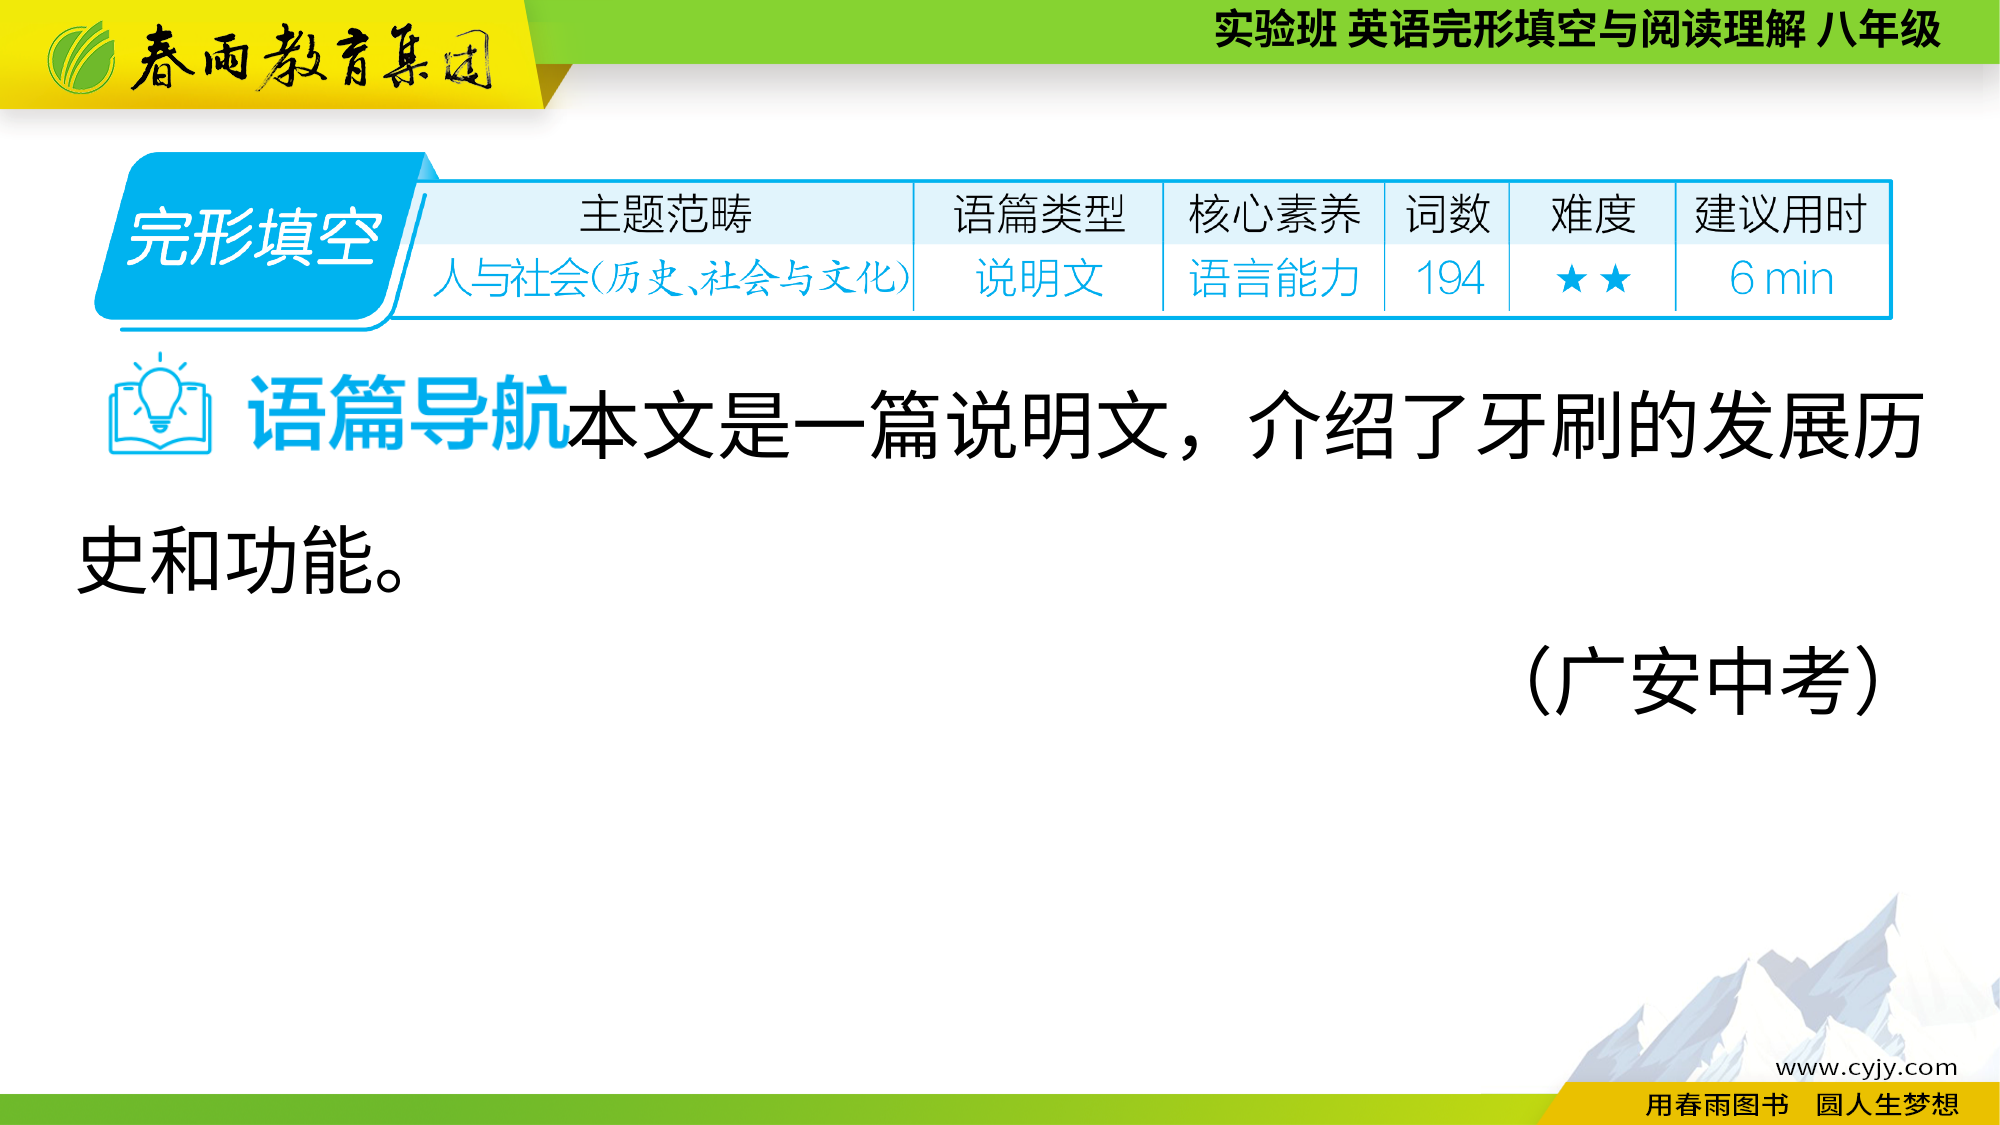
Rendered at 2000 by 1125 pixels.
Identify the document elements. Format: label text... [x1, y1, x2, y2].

list （广安中考） [59, 612, 1944, 717]
text_box 本文是一篇说明文，介绍了牙刷的发展历史和功能。 [59, 326, 1944, 612]
picture [0, 0, 2000, 1125]
